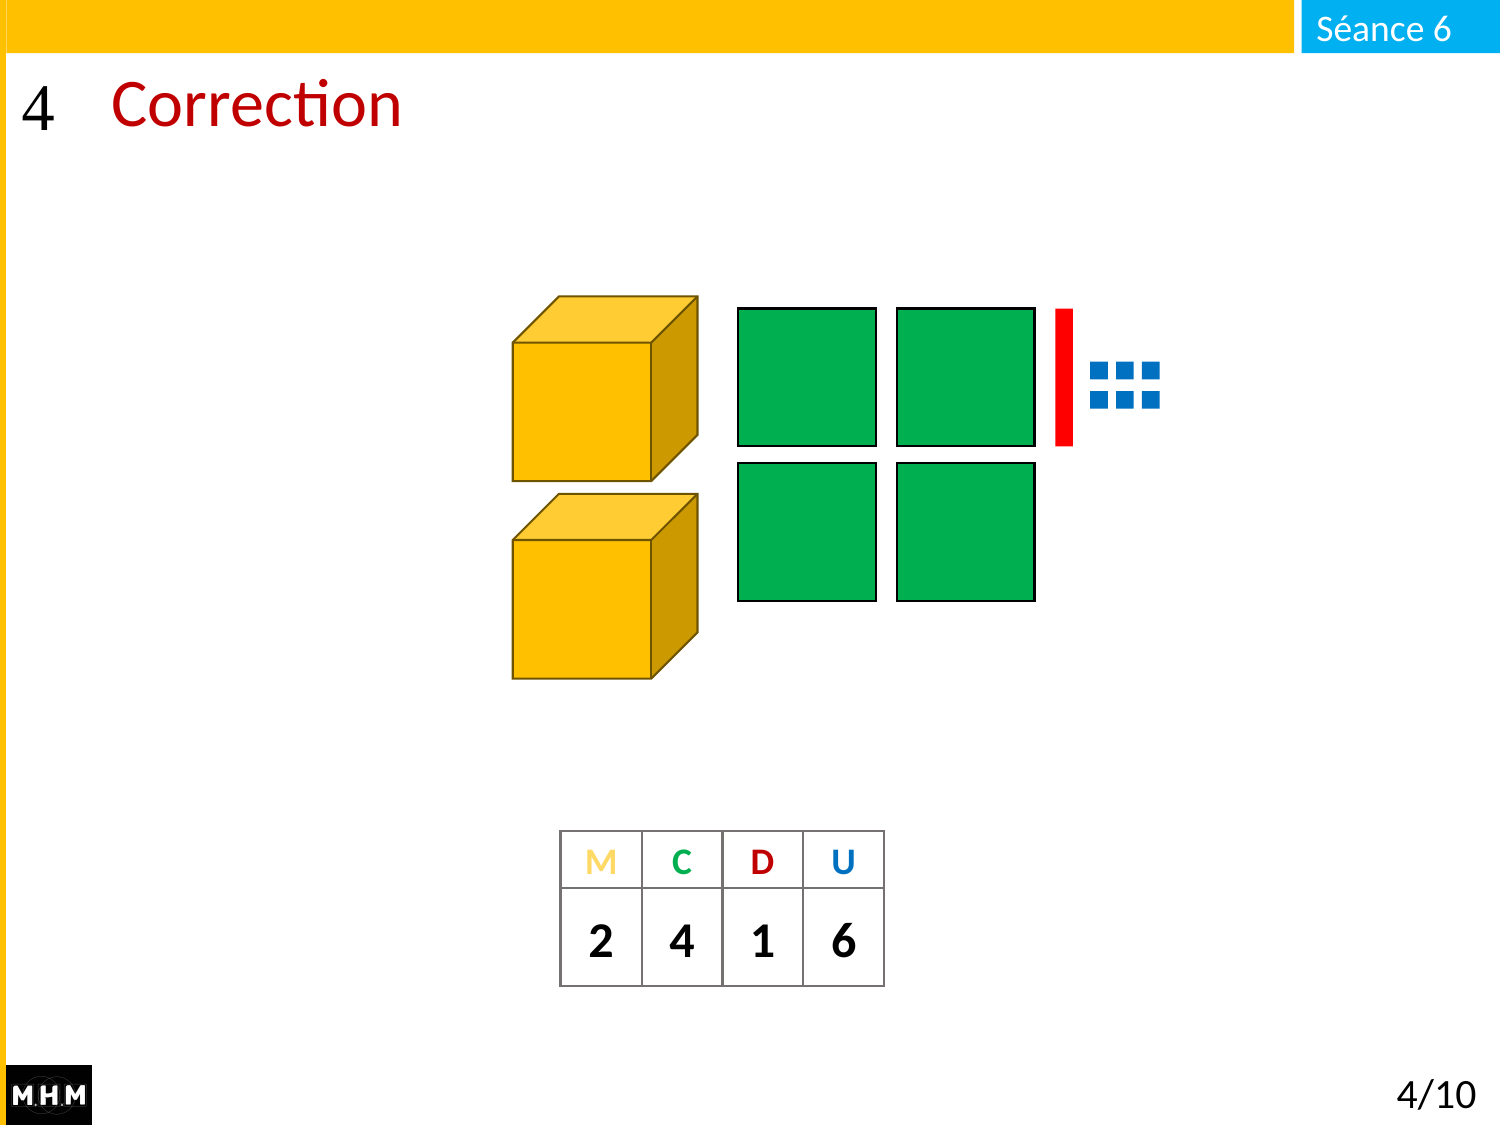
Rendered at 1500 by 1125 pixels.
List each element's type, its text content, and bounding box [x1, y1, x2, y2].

text_box [1089, 361, 1109, 380]
text_box [511, 295, 699, 483]
text_box [1089, 390, 1109, 410]
text_box [1141, 390, 1161, 410]
text_box [737, 307, 877, 447]
text_box [1054, 307, 1074, 447]
title Correction [96, 60, 1391, 150]
text_box [1141, 361, 1161, 380]
list 4/10 [1373, 1064, 1500, 1125]
text_box [896, 462, 1036, 602]
text_box [896, 307, 1036, 447]
picture [6, 1065, 92, 1125]
text_box [511, 492, 699, 680]
text_box [1115, 390, 1135, 410]
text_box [560, 831, 885, 987]
text_box [737, 462, 877, 602]
text_box [1115, 361, 1135, 380]
